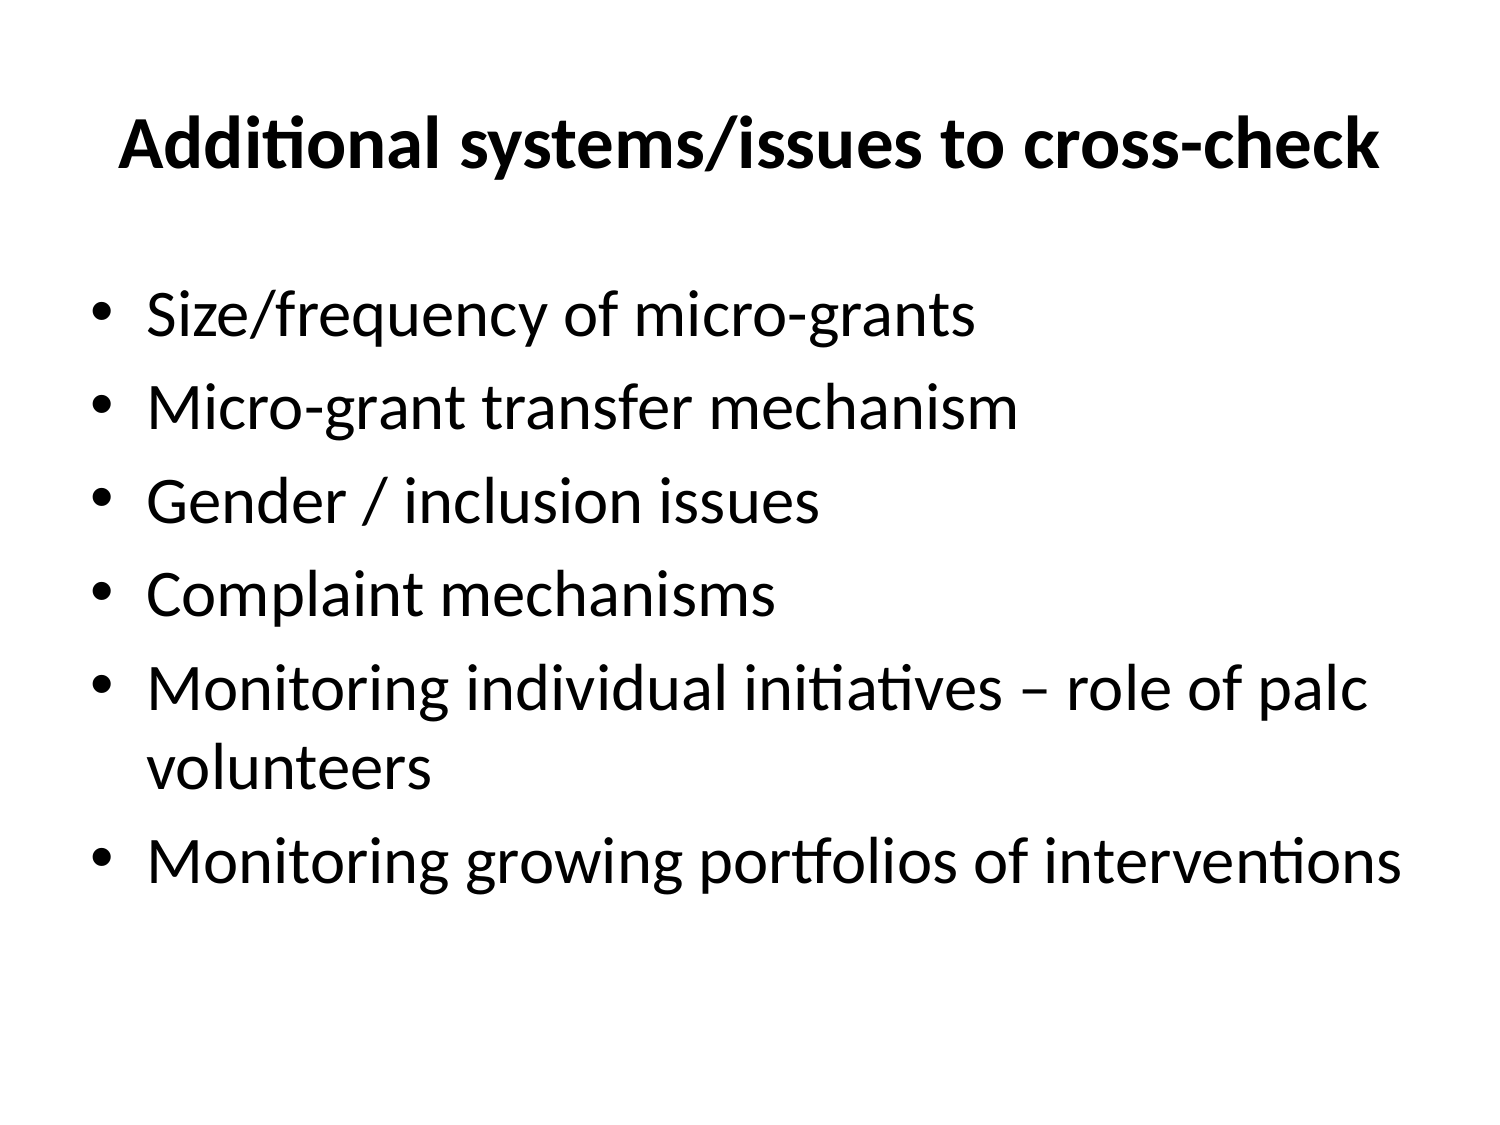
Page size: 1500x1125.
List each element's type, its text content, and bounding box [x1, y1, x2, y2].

title Additional systems/issues to cross-check [75, 45, 1425, 233]
list Size/frequency of micro-grants Micro-grant transfer mechanism Gender / inclusion issues Complaint mechanisms Monitoring individual initiatives – role of palc volunteers Monitoring growing portfolios of interventions [75, 262, 1425, 1005]
